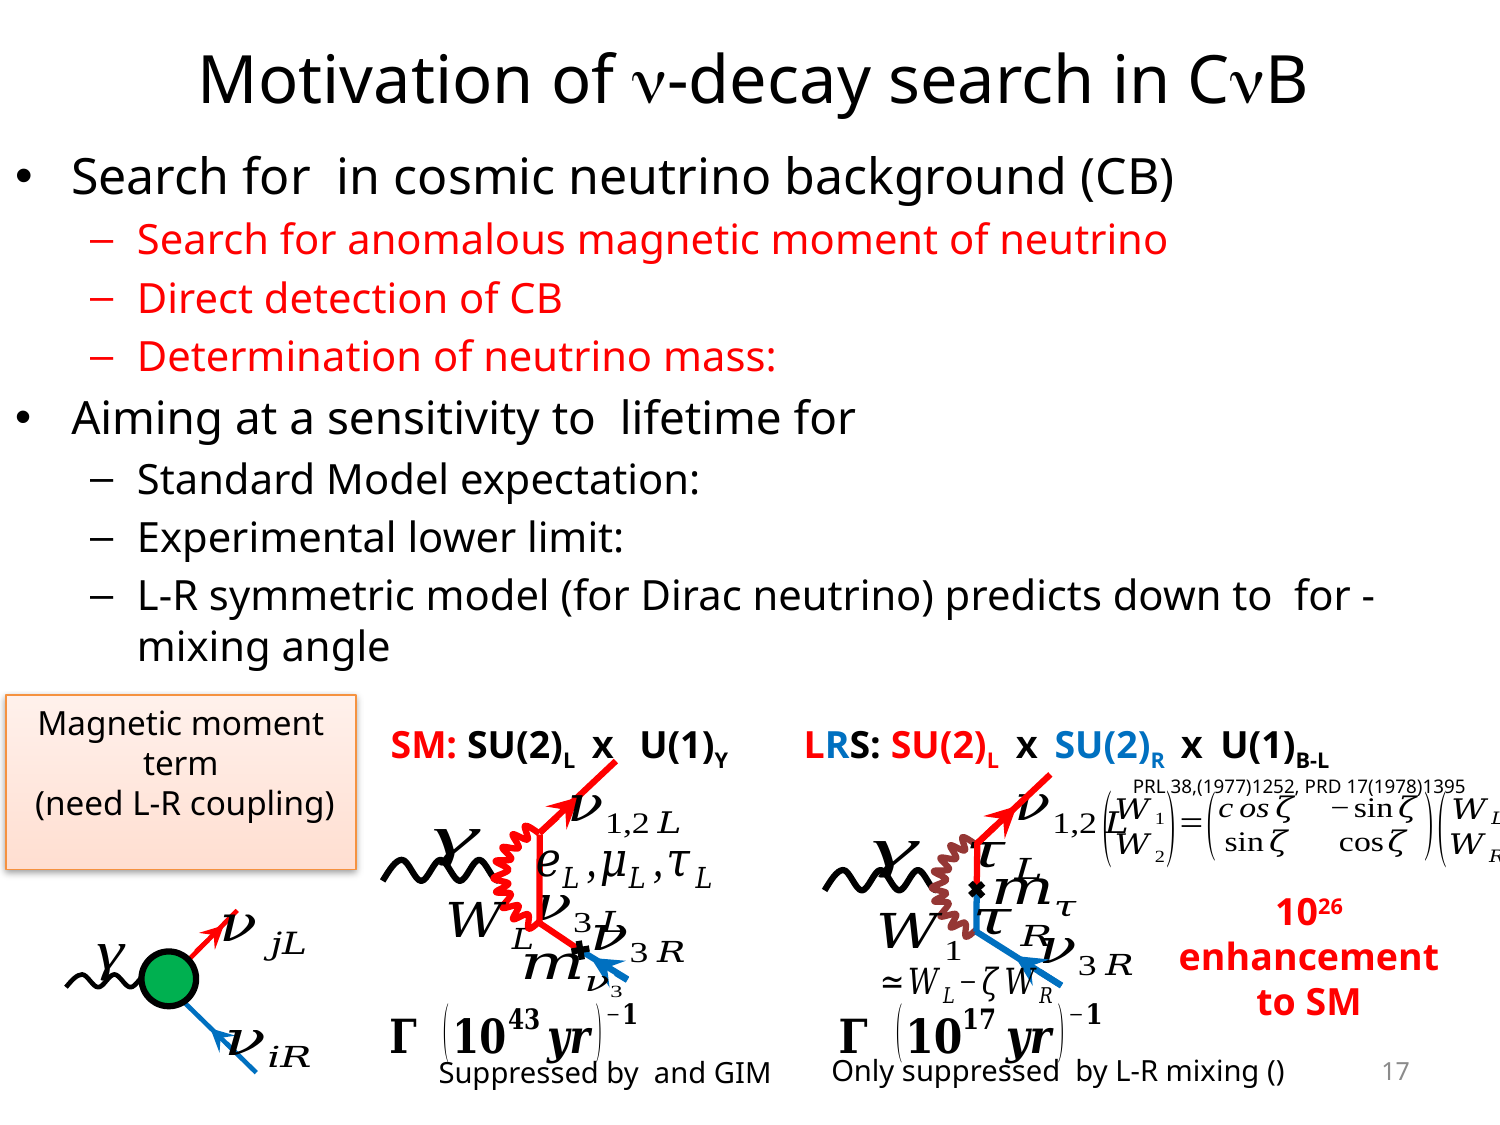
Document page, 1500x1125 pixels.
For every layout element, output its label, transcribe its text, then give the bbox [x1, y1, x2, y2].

text_box SM: SU(2)Lｘ U(1)Y [375, 713, 743, 780]
title Motivation of -decay search in CB [78, 19, 1429, 135]
text_box 1026 enhancement to SM [1157, 880, 1461, 1031]
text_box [382, 777, 713, 1003]
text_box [824, 776, 1135, 982]
text_box LRS: SU(2)LｘSU(2)RｘU(1)B-L [788, 713, 1345, 780]
slide_number 17 [1074, 1042, 1425, 1103]
text_box PRL 38,(1977)1252, PRD 17(1978)1395 [1117, 767, 1480, 805]
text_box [65, 896, 314, 1074]
